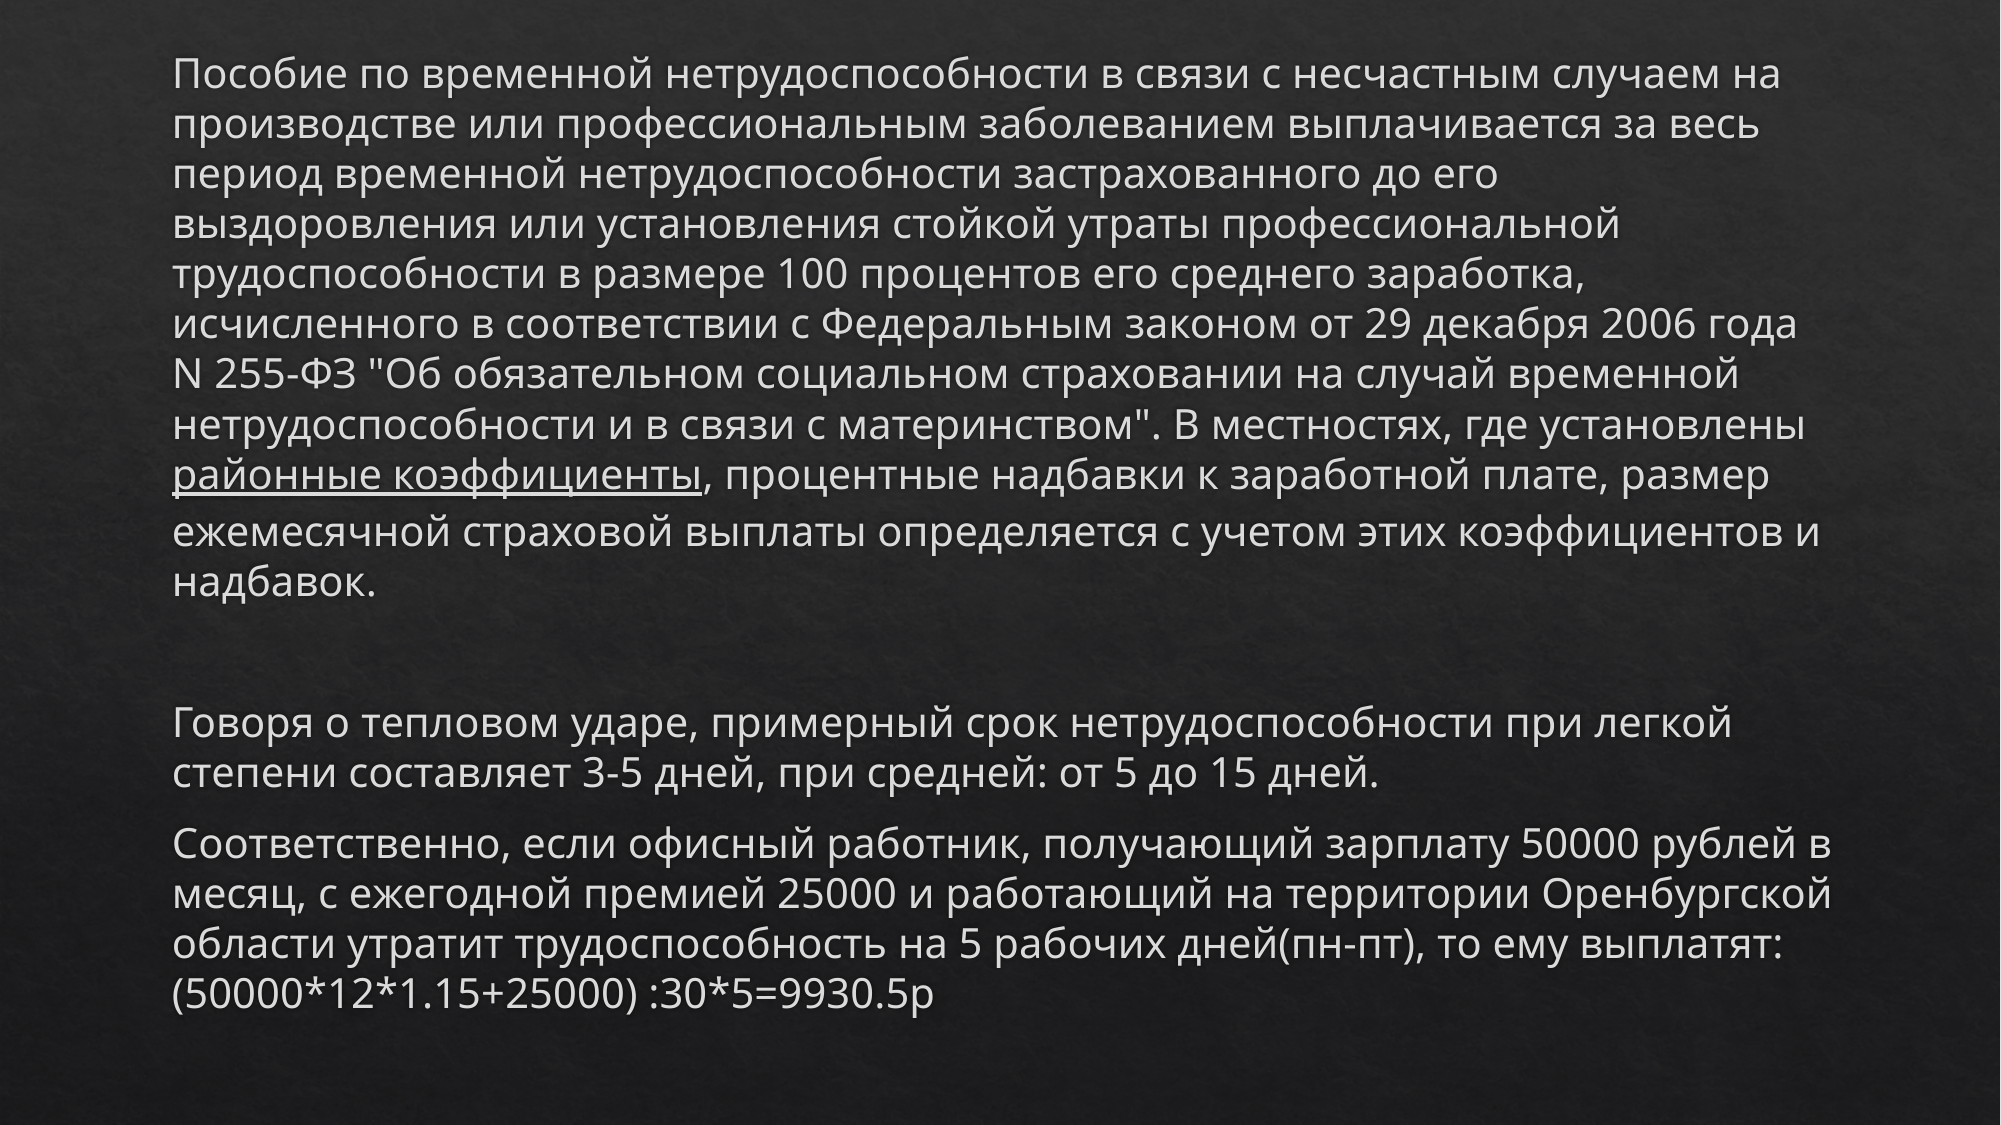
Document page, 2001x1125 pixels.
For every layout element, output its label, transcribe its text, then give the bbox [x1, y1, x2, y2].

list Пособие по временной нетрудоспособности в связи с несчастным случаем на производстве или профессиональным заболеванием выплачивается за весь период временной нетрудоспособности застрахованного до его выздоровления или установления стойкой утраты профессиональной трудоспособности в размере 100 процентов его среднего заработка, исчисленного в соответствии с Федеральным законом от 29 декабря 2006 года N 255-ФЗ "Об обязательном социальном страховании на случай временной нетрудоспособности и в связи с материнством". В местностях, где установлены районные коэффициенты, процентные надбавки к заработной плате, размер ежемесячной страховой выплаты определяется с учетом этих коэффициентов и надбавок. Говоря о тепловом ударе, примерный срок нетрудоспособности при легкой степени составляет 3-5 дней, при средней: от 5 до 15 дней. Соответственно, если офисный работник, получающий зарплату 50000 рублей в месяц, с ежегодной премией 25000 и работающий на территории Оренбургской области утратит трудоспособность на 5 рабочих дней(пн-пт), то ему выплатят: (50000*12*1.15+25000) :30*5=9930.5р [150, 39, 1850, 706]
